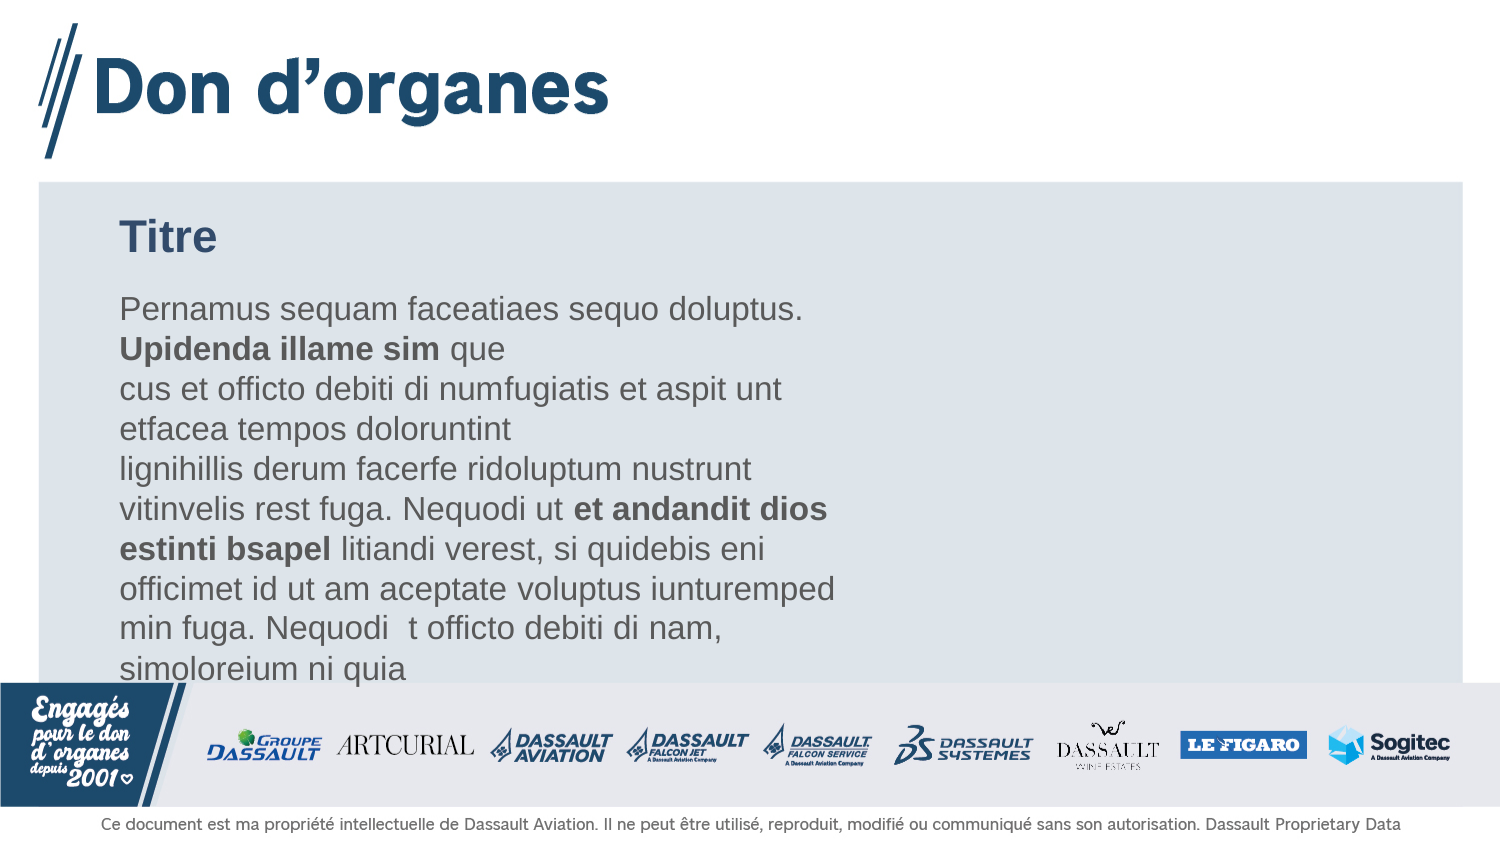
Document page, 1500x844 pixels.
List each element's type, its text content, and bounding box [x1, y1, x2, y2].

text_box Titre [104, 199, 1255, 269]
picture [0, 0, 1500, 844]
text_box Pernamus sequam faceatiaes sequo doluptus. Upidenda illame sim que cus et officto debiti di numfugiatis et aspit unt etfacea tempos doloruntint lignihillis derum facerfe ridoluptum nustrunt vitinvelis rest fuga. Nequodi ut et andandit dios estinti bsapel litiandi verest, si quidebis eni officimet id ut am aceptate voluptus iunturemped min fuga. Nequodi t officto debiti di nam, simoloreium ni quia [104, 280, 892, 694]
